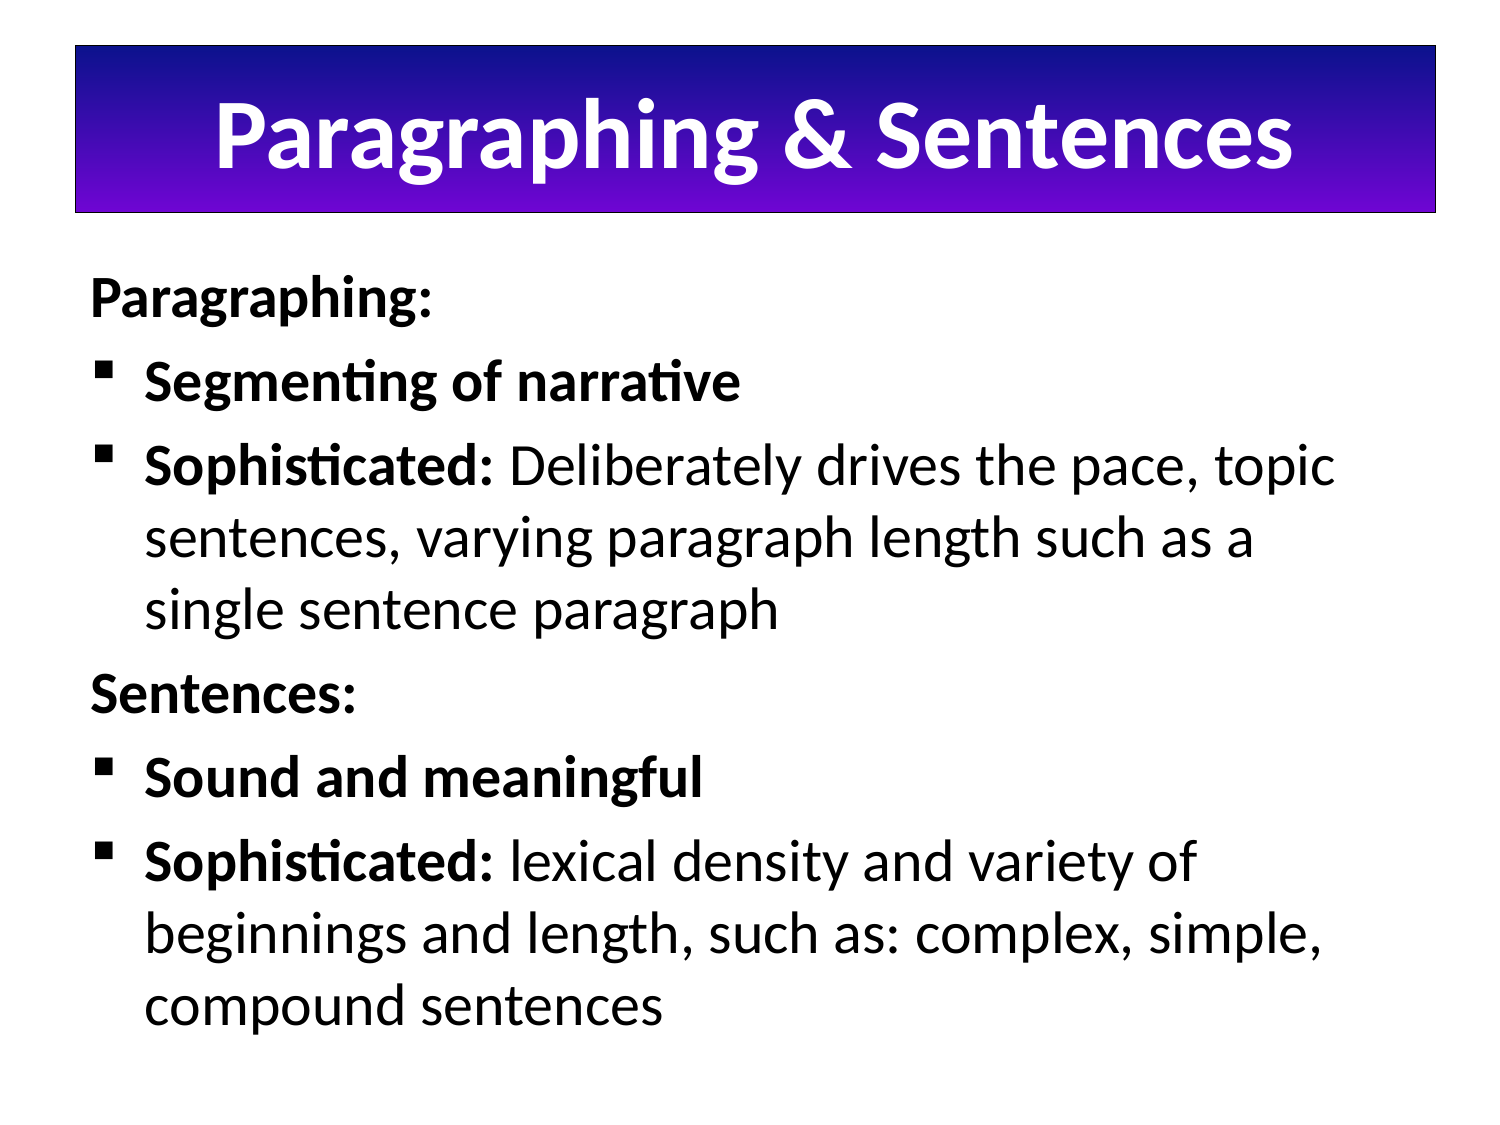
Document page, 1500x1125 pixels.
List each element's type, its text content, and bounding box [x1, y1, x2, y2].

list Paragraphing: Segmenting of narrative Sophisticated: Deliberately drives the pace, topic sentences, varying paragraph length such as a single sentence paragraph Sentences: Sound and meaningful Sophisticated: lexical density and variety of beginnings and length, such as: complex, simple, compound sentences [75, 249, 1413, 1050]
title Paragraphing & Sentences [75, 45, 1436, 213]
